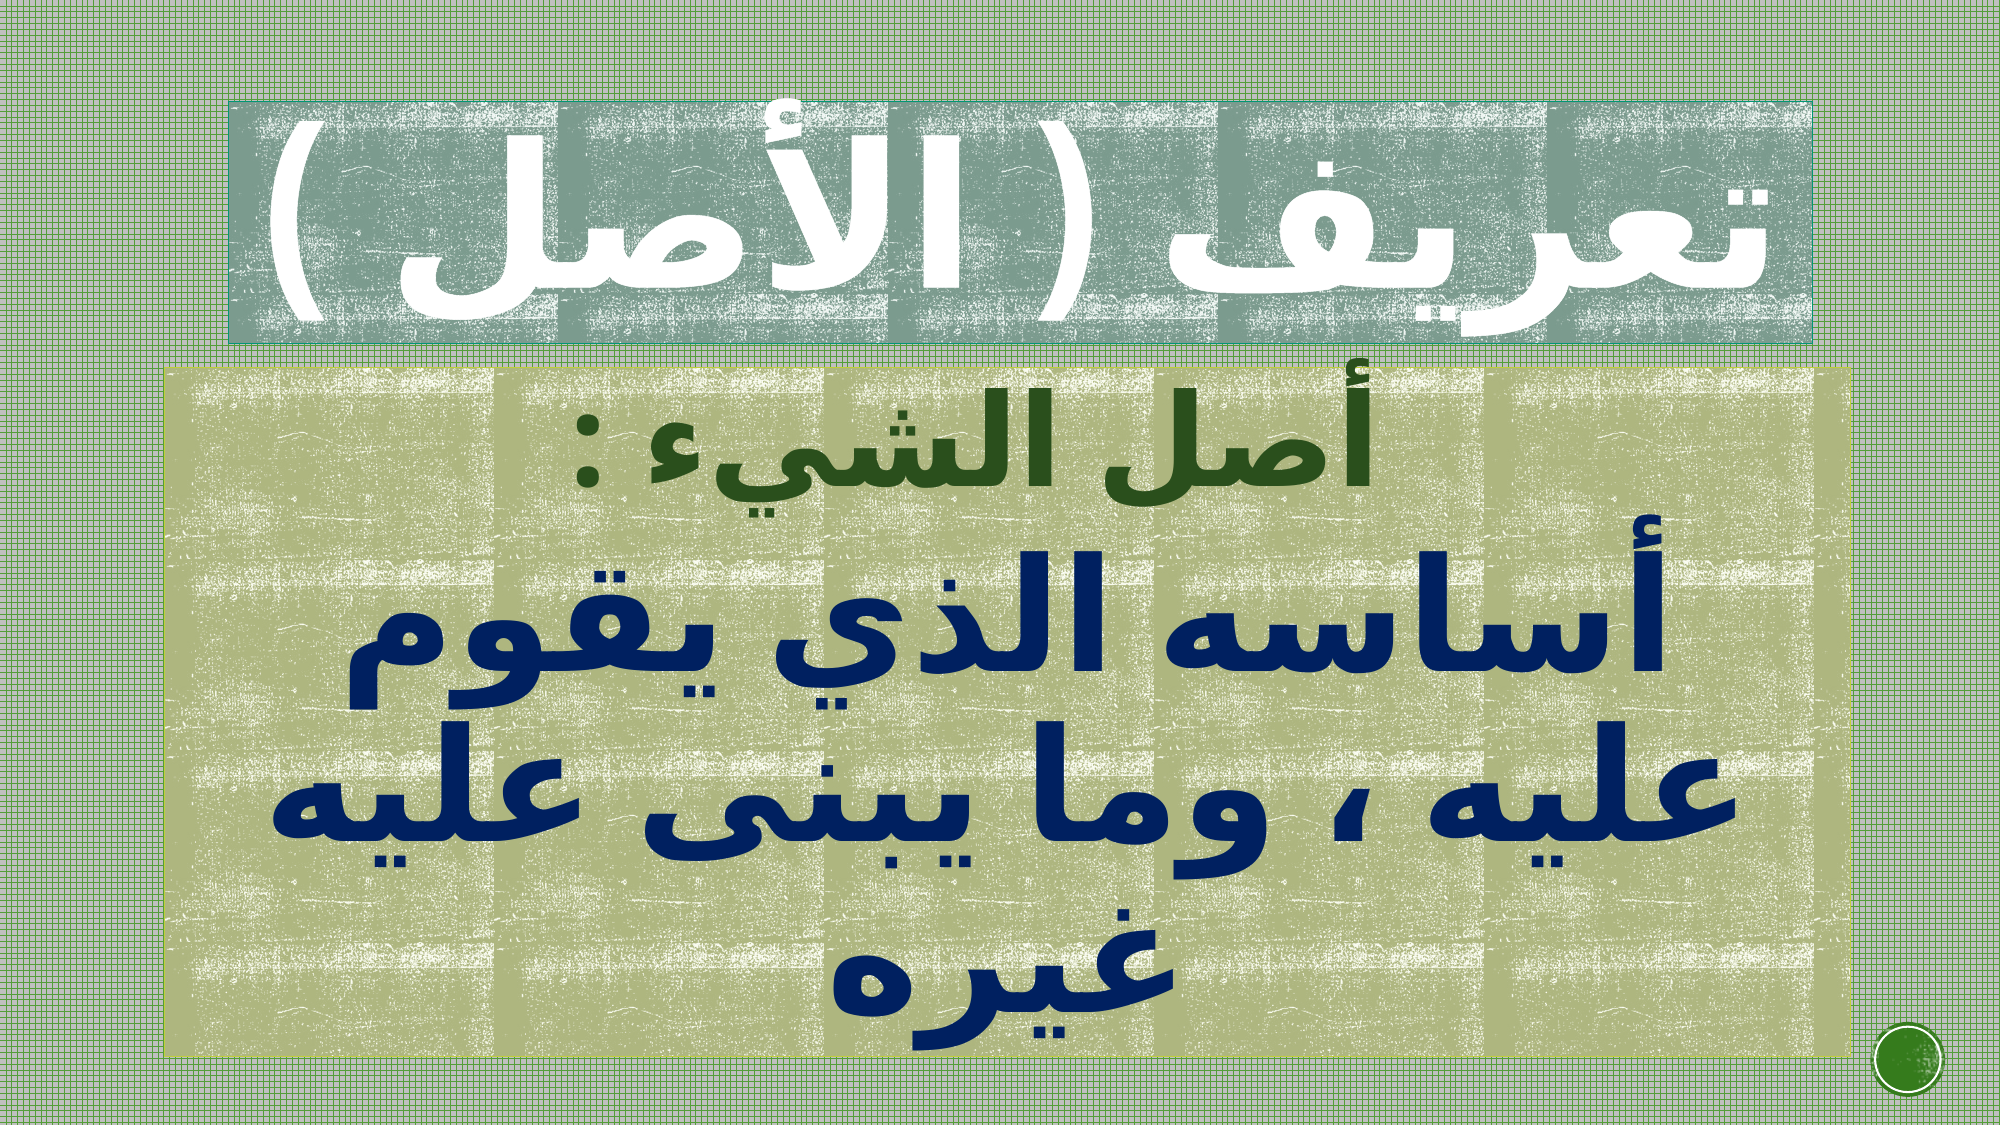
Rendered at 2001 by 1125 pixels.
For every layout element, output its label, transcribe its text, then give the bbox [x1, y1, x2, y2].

title تعريف ( الأصل ) [228, 101, 1813, 344]
list أصل الشيء : أساسه الذي يقوم عليه ، وما يبنى عليه غيره [164, 367, 1851, 1057]
